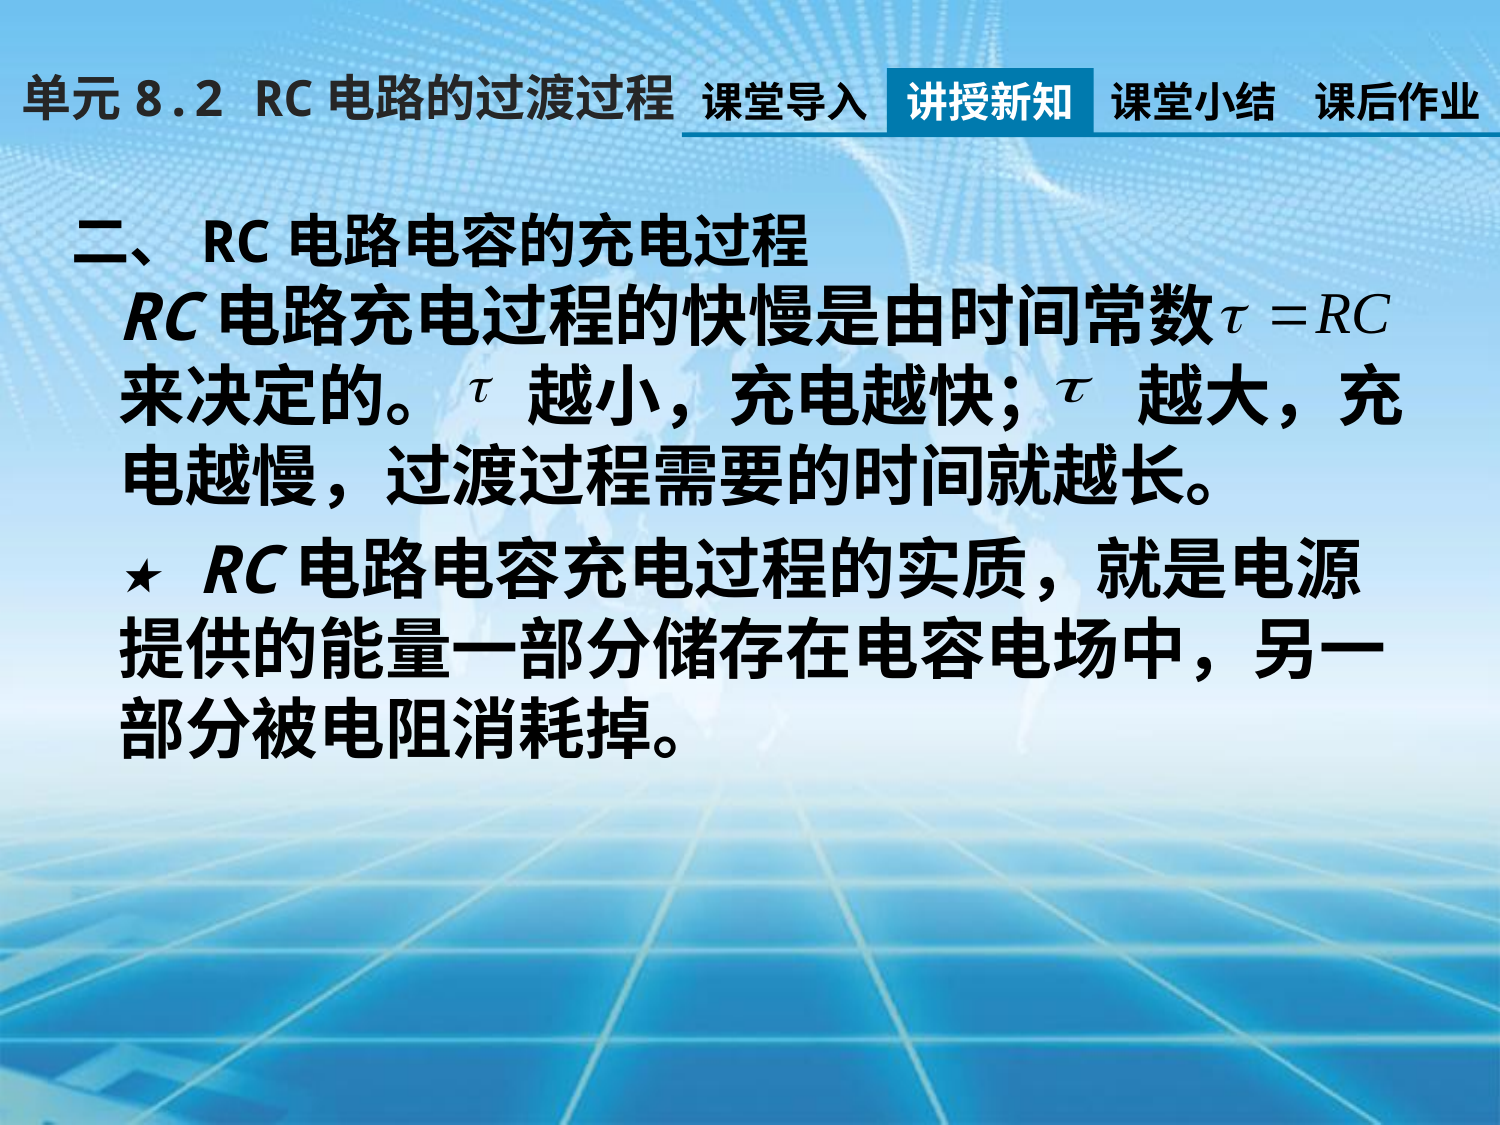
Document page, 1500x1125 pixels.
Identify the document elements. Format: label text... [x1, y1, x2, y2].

picture [0, 0, 1500, 1125]
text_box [1047, 368, 1112, 416]
text_box RC电路充电过程的快慢是由时间常数 来决定的。 越小，充电越快； 越大，充电越慢，过渡过程需要的时间就越长。 ★ RC电路电容充电过程的实质，就是电源提供的能量一部分储存在电容电场中，另一部分被电阻消耗掉。 [103, 266, 1428, 958]
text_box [6, 59, 1500, 135]
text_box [463, 368, 506, 416]
text_box 二、RC电路电容的充电过程 [56, 186, 872, 292]
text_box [1215, 278, 1405, 348]
